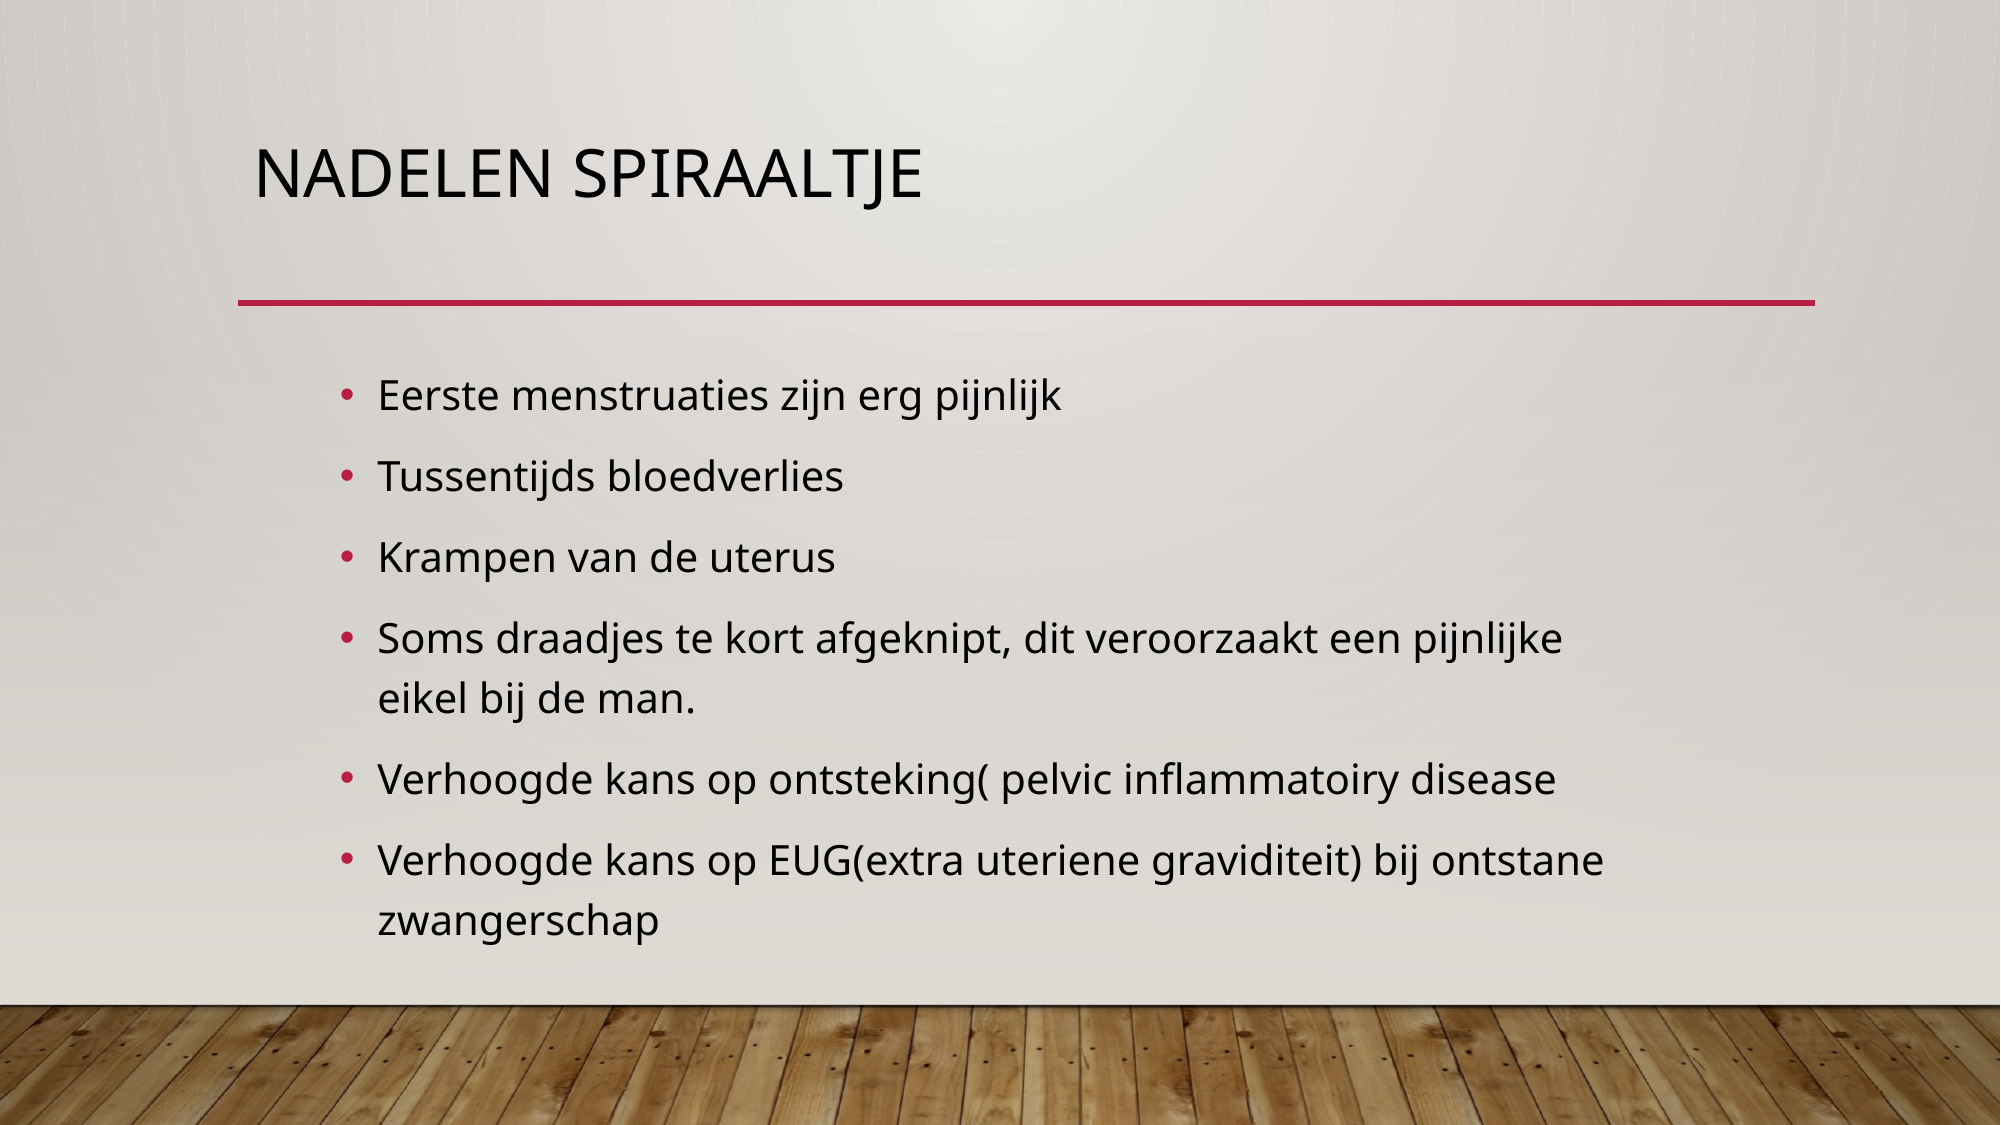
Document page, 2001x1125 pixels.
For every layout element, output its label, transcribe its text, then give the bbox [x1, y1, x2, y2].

list Eerste menstruaties zijn erg pijnlijk Tussentijds bloedverlies Krampen van de uterus Soms draadjes te kort afgeknipt, dit veroorzaakt een pijnlijke eikel bij de man. Verhoogde kans op ontsteking( pelvic inflammatoiry disease Verhoogde kans op EUG(extra uteriene graviditeit) bij ontstane zwangerschap [324, 200, 1675, 1006]
title Nadelen spiraaltje [238, 131, 1814, 305]
picture [0, 1005, 2000, 1125]
